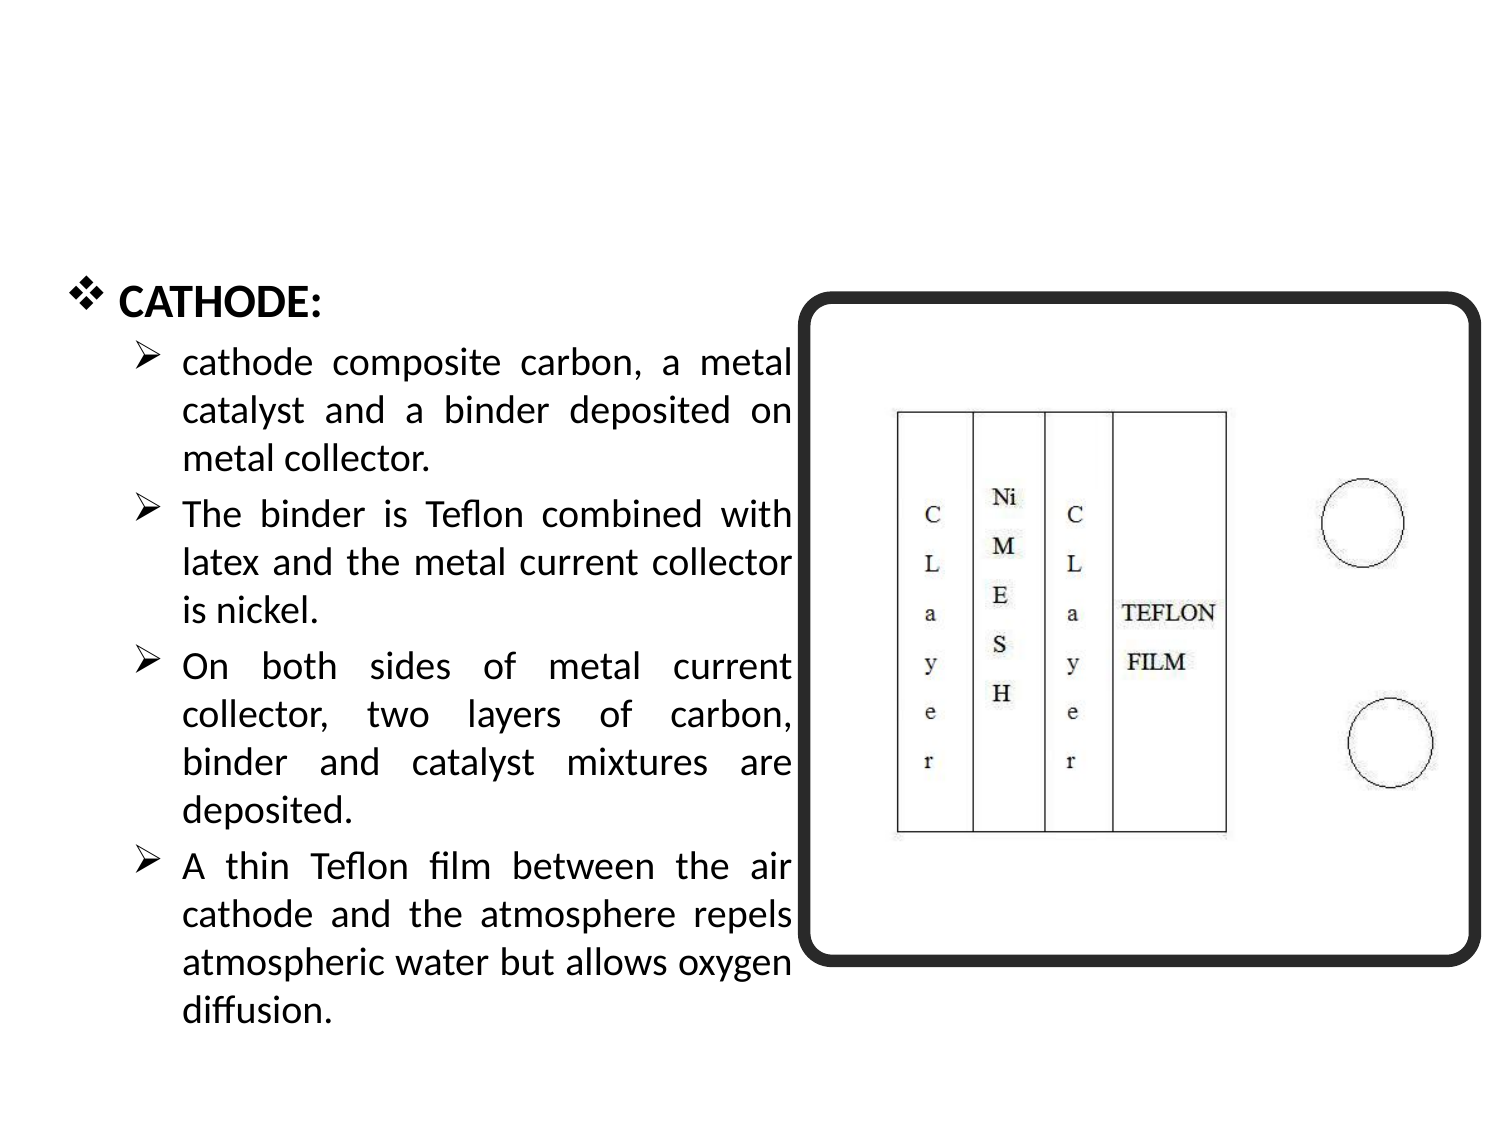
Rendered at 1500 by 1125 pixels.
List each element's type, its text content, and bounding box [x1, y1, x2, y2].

list CATHODE: cathode composite carbon, a metal catalyst and a binder deposited on metal collector. The binder is Teflon combined with latex and the metal current collector is nickel. On both sides of metal current collector, two layers of carbon, binder and catalyst mixtures are deposited. A thin Teflon film between the air cathode and the atmosphere repels atmospheric water but allows oxygen diffusion. [50, 262, 809, 1043]
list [803, 297, 1476, 962]
